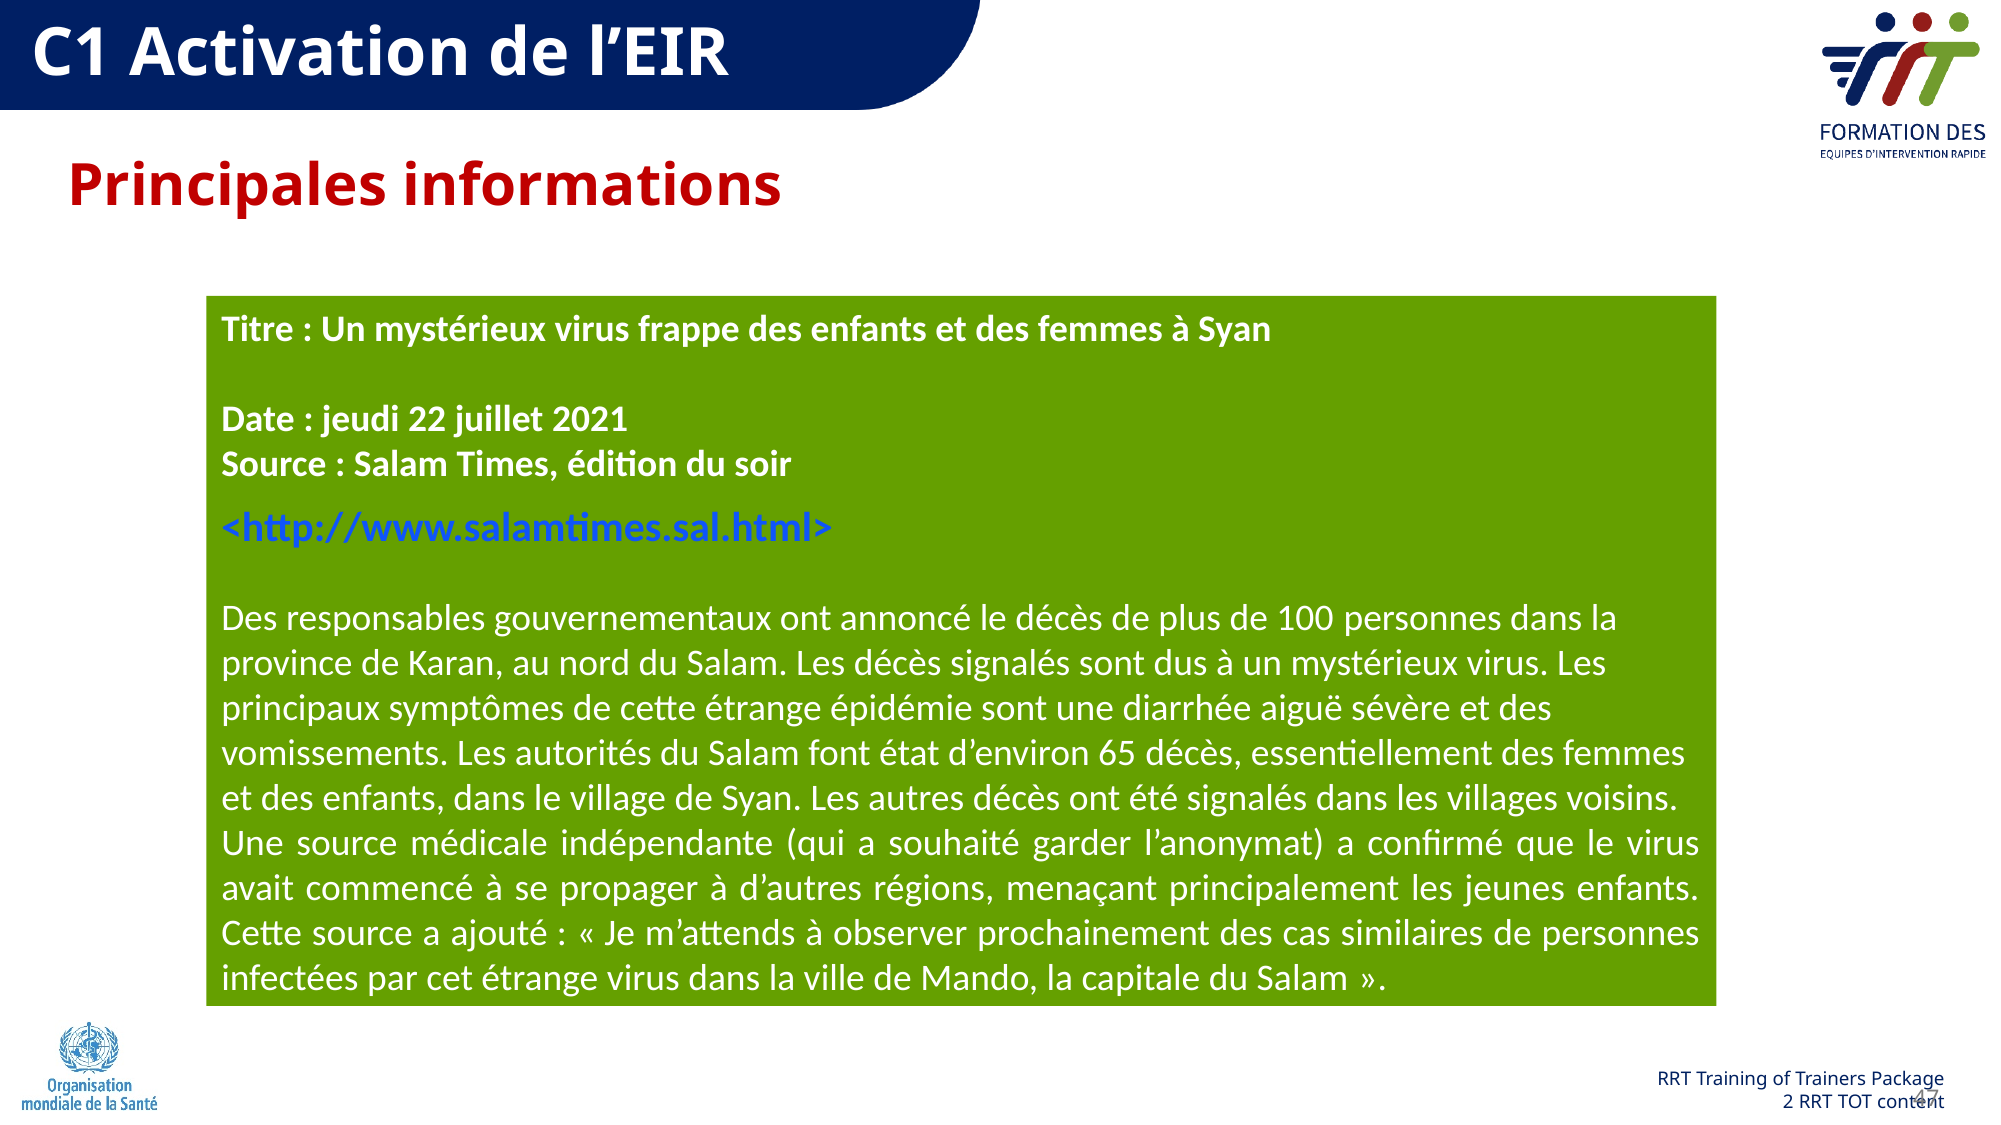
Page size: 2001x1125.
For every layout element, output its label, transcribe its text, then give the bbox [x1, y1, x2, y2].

picture [1820, 11, 1986, 160]
title C1 Activation de l’EIR [23, 0, 1058, 107]
list Principales informations [58, 147, 940, 256]
text_box Titre : Un mystérieux virus frappe des enfants et des femmes à Syan Date : jeudi 22 juillet 2021 Source : Salam Times, édition du soir <http://www.salamtimes.sal.html> Des responsables gouvernementaux ont annoncé le décès de plus de 100 personnes dans la province de Karan, au nord du Salam. Les décès signalés sont dus à un mystérieux virus. Les principaux symptômes de cette étrange épidémie sont une diarrhée aiguë sévère et des vomissements. Les autorités du Salam font état d’environ 65 décès, essentiellement des femmes et des enfants, dans le village de Syan. Les autres décès ont été signalés dans les villages voisins. Une source médicale indépendante (qui a souhaité garder l’anonymat) a confirmé que le virus avait commencé à se propager à d’autres régions, menaçant principalement les jeunes enfants. Cette source a ajouté : « Je m’attends à observer prochainement des cas similaires de personnes infectées par cet étrange virus dans la ville de Mando, la capitale du Salam ». [206, 295, 1717, 1006]
picture [20, 1020, 158, 1111]
picture [0, 0, 981, 110]
